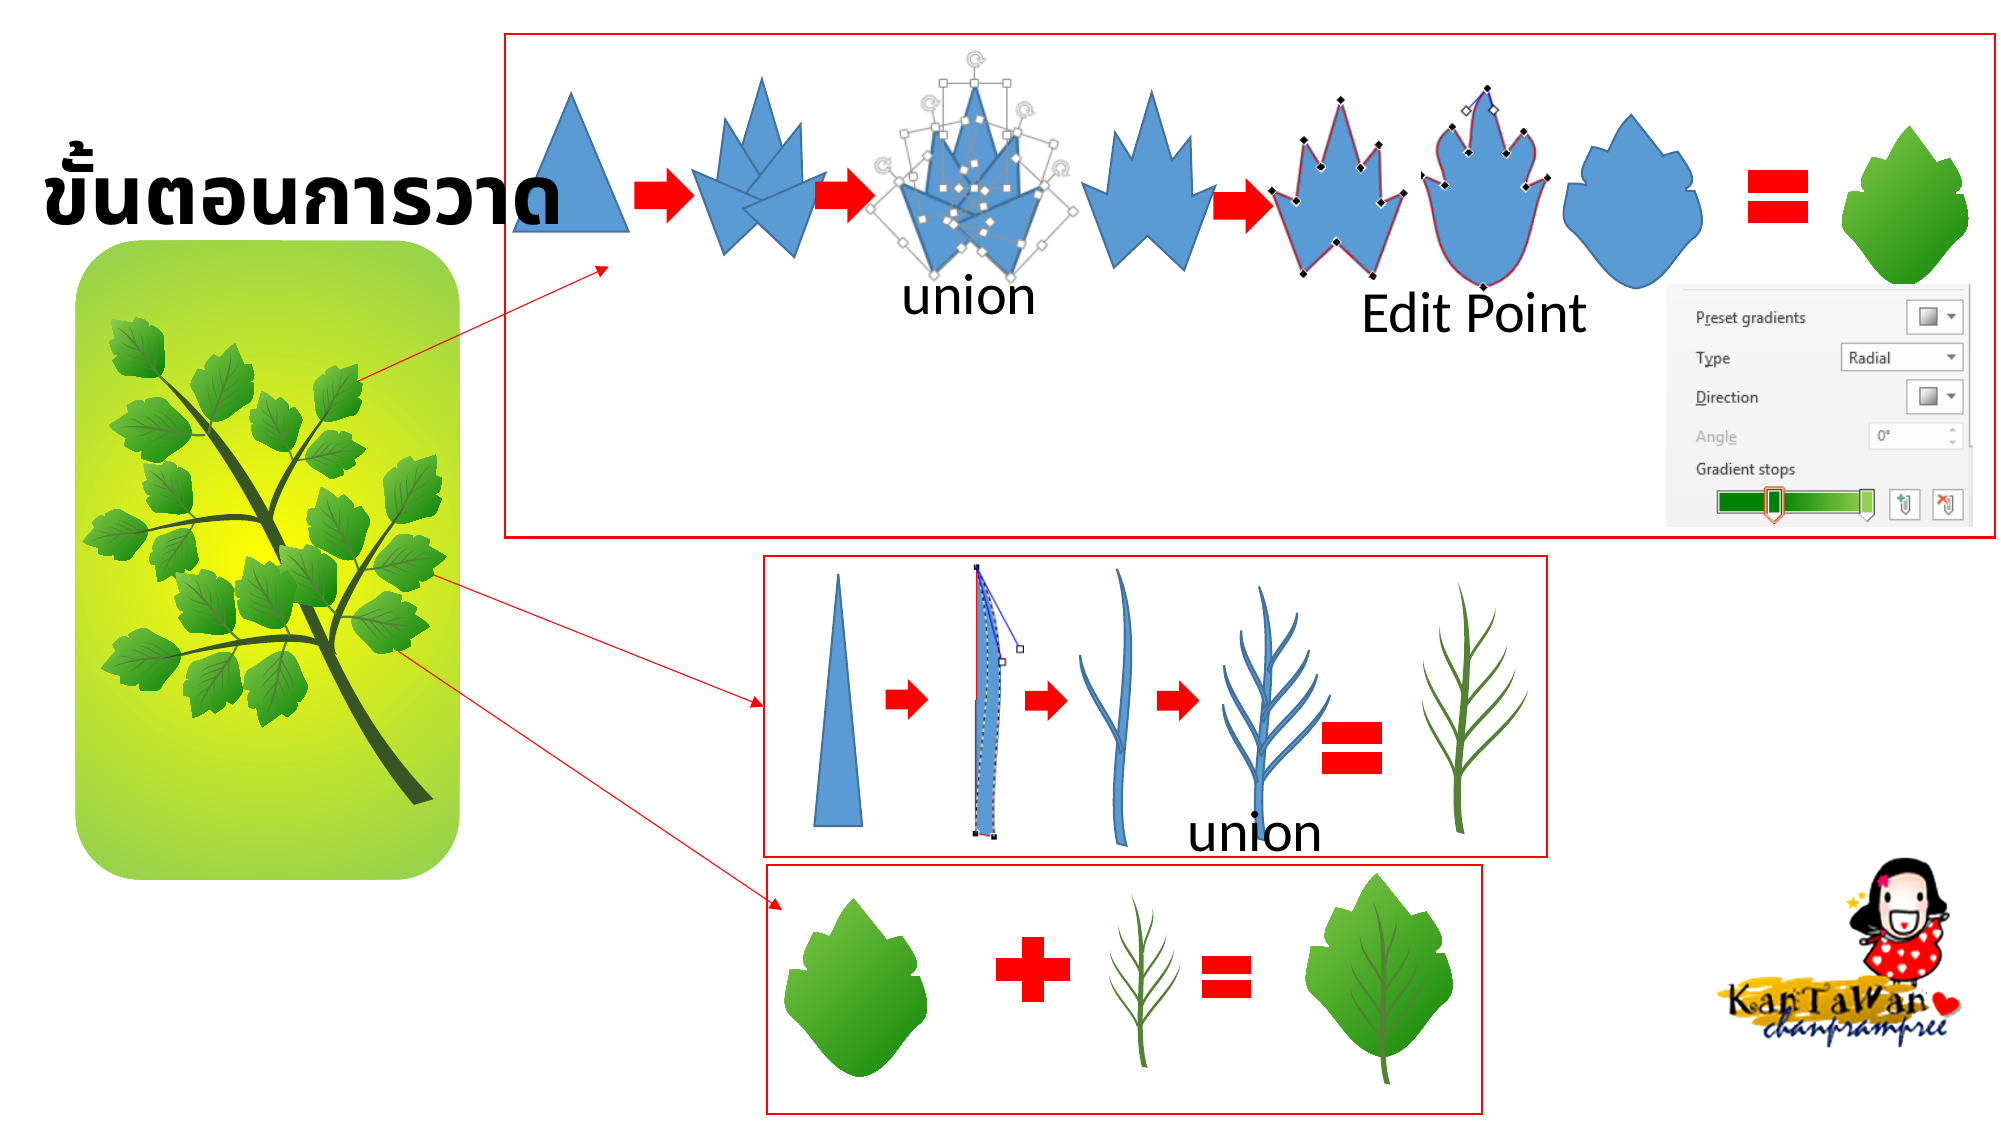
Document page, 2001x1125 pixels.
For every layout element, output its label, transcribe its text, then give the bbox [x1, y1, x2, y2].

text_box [356, 266, 609, 382]
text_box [398, 651, 782, 911]
picture [1666, 284, 1973, 527]
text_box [433, 574, 764, 651]
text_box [513, 40, 1966, 353]
text_box [504, 33, 1996, 539]
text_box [766, 865, 1482, 1114]
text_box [763, 555, 1548, 872]
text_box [75, 240, 477, 880]
text_box ขั้นตอนการวาด [26, 133, 513, 249]
picture [1706, 834, 1970, 1048]
